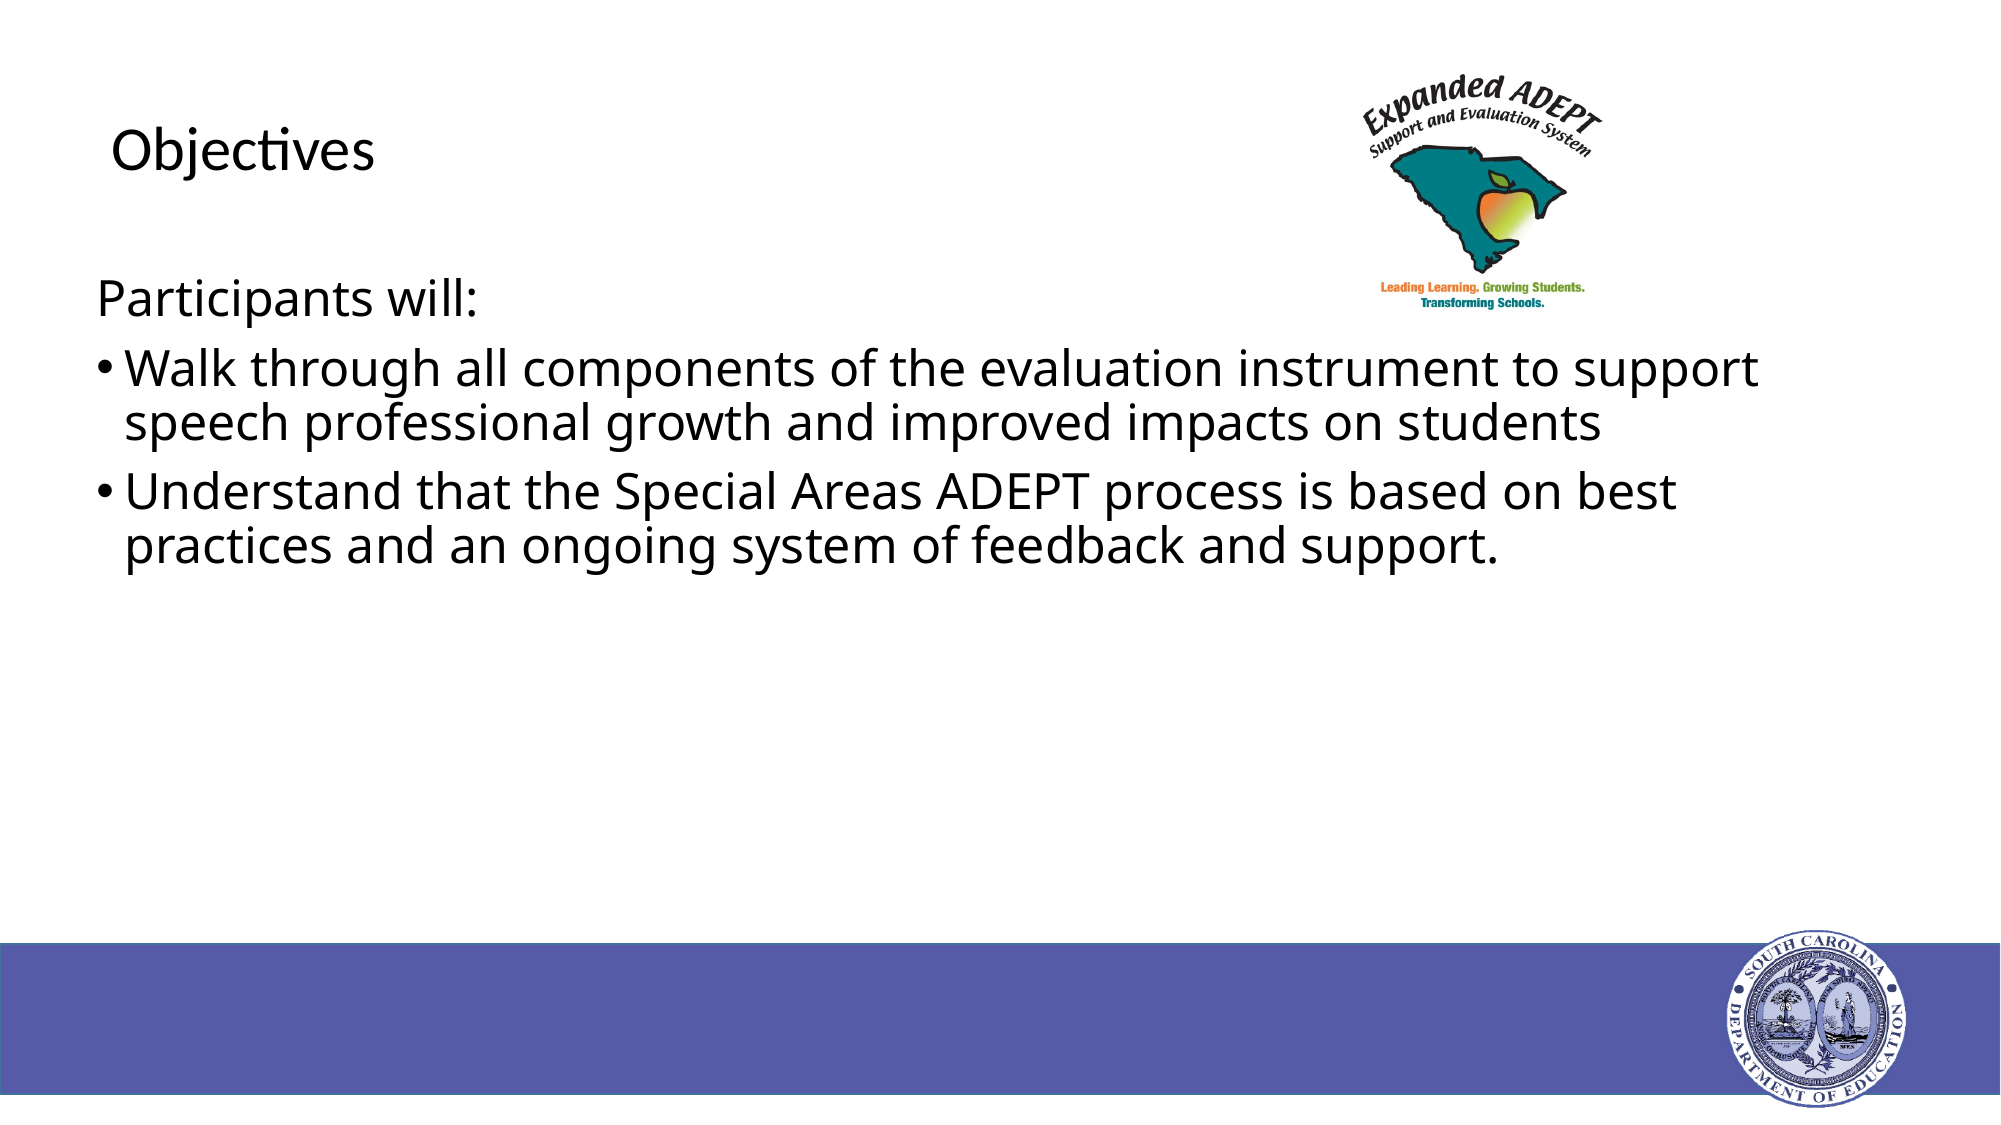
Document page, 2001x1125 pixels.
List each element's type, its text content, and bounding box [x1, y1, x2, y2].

title Objectives [96, 59, 1897, 240]
picture [1348, 61, 1616, 322]
picture [1723, 928, 1907, 1109]
list Participants will: Walk through all components of the evaluation instrument to support speech professional growth and improved impacts on students Understand that the Special Areas ADEPT process is based on best practices and an ongoing system of feedback and support. [96, 273, 1897, 926]
